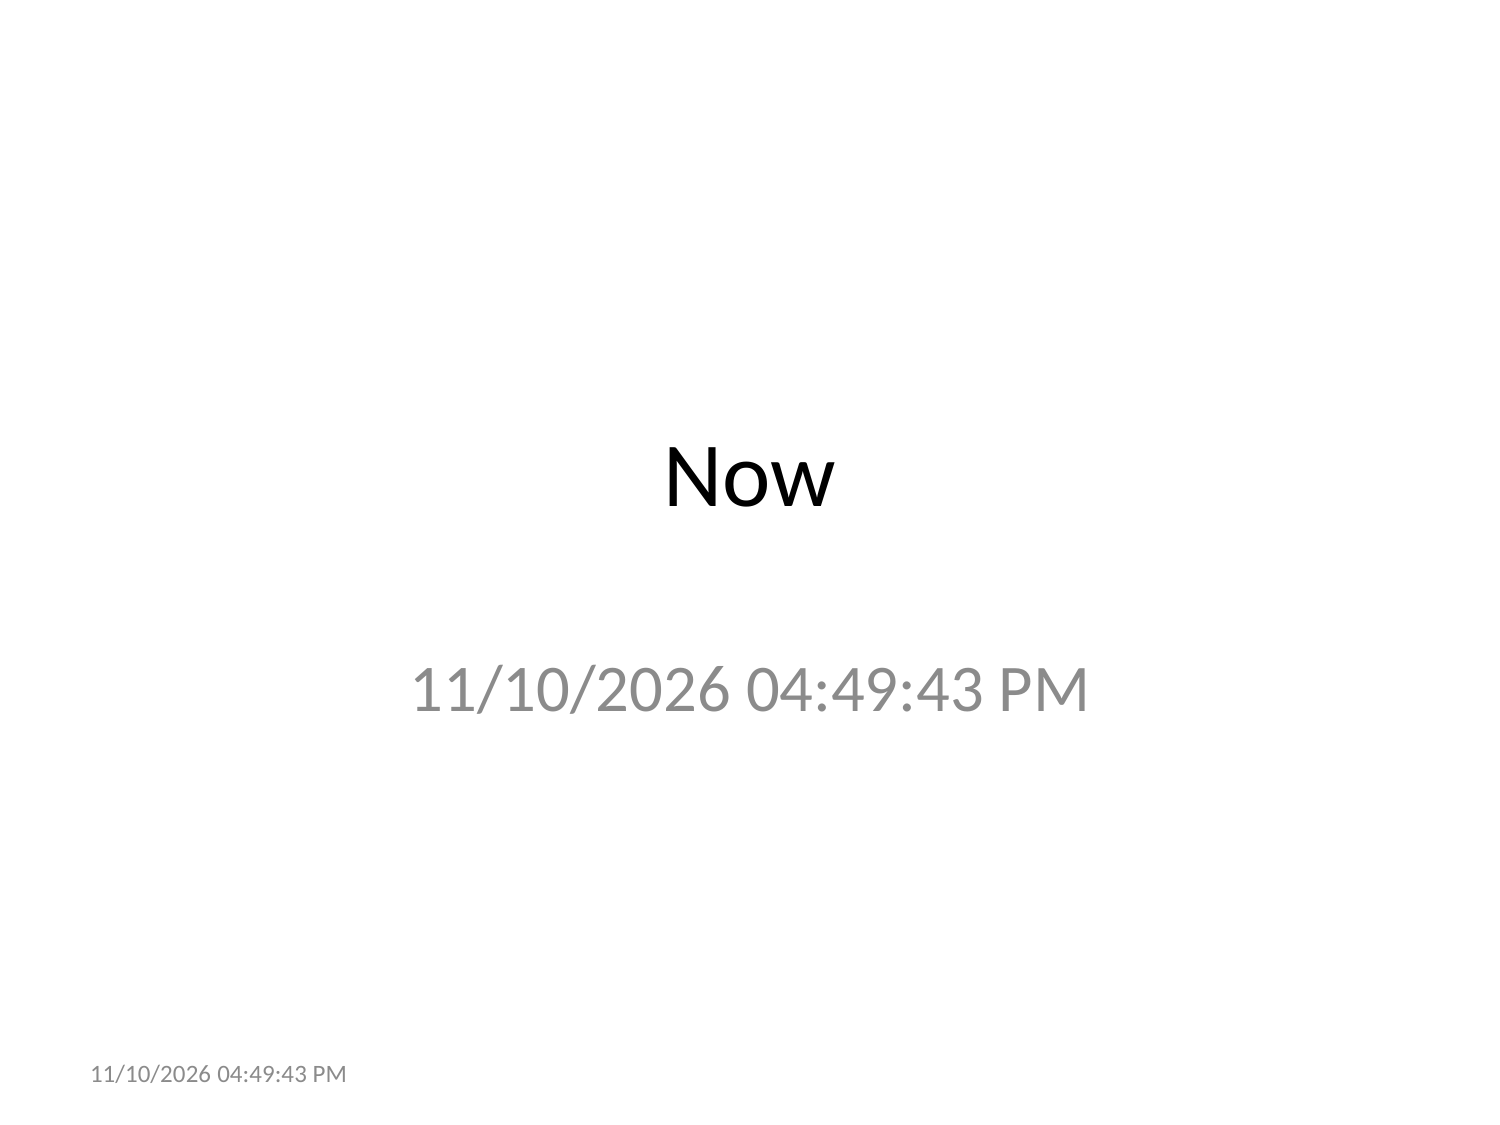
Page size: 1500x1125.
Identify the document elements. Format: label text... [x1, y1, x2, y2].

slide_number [75, 1042, 425, 1103]
subtitle 2011-12-19 10:20:04 AM [225, 637, 1275, 925]
title Now [112, 349, 1388, 591]
